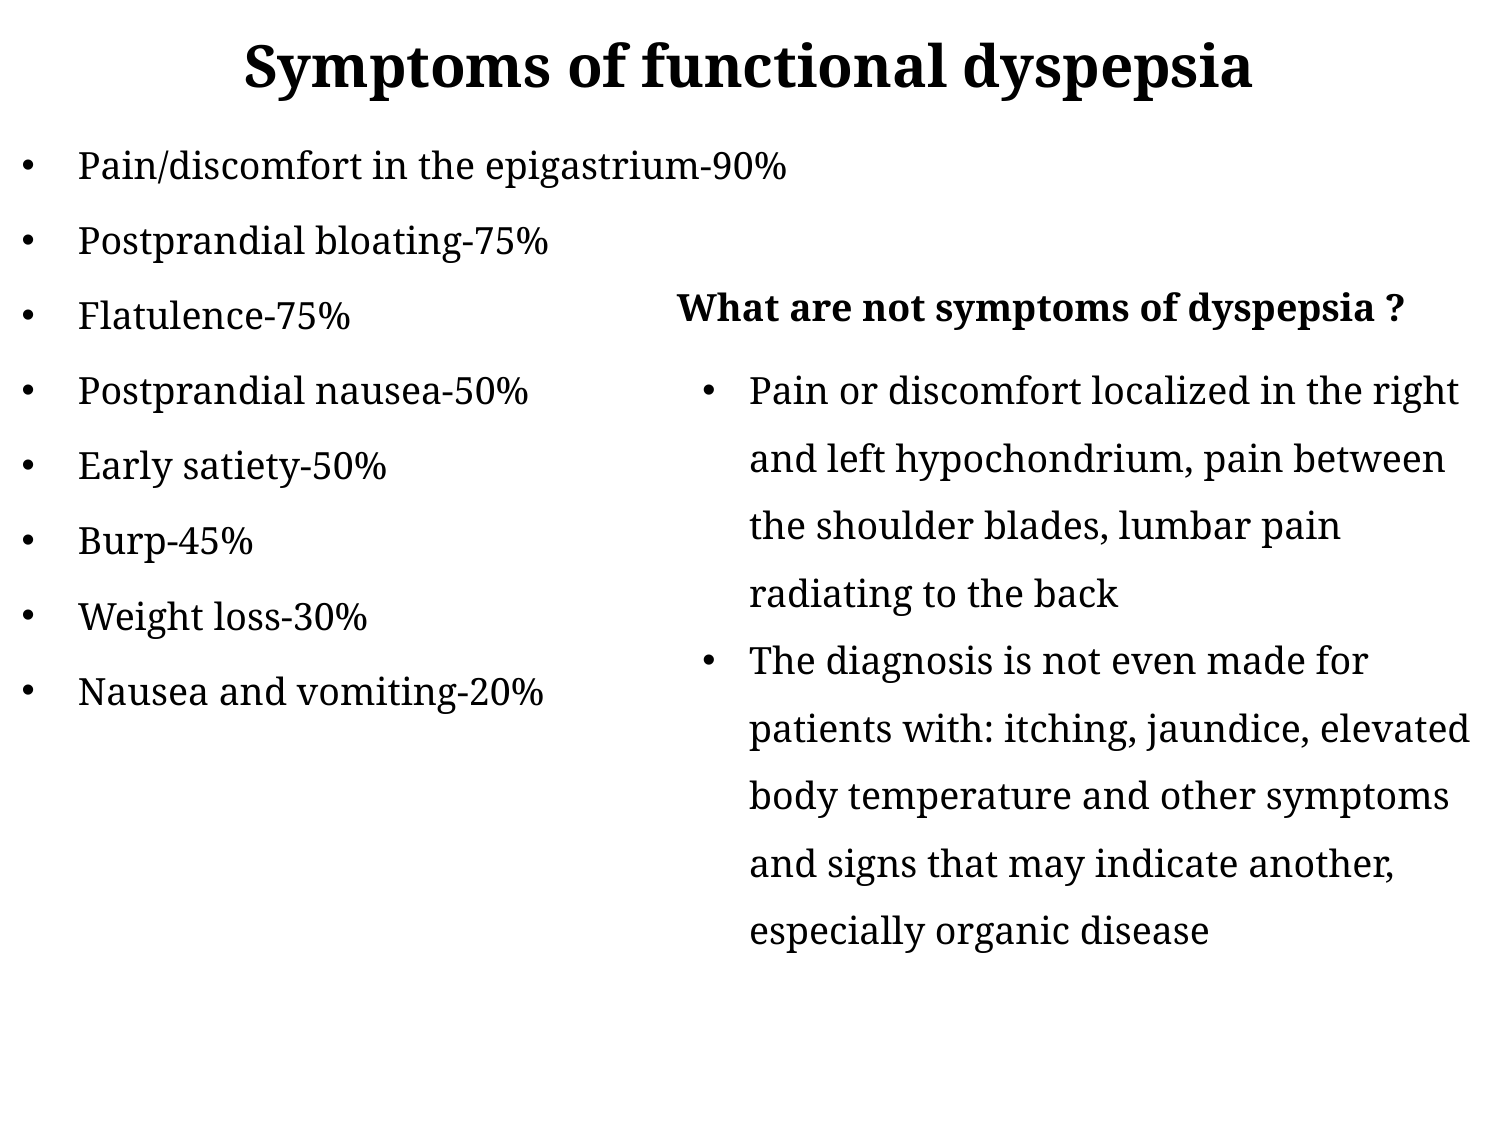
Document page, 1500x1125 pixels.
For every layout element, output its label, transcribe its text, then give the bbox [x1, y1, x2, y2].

text_box What are not symptoms of dyspepsia ? [662, 276, 1422, 337]
title Symptoms of functional dyspepsia [0, 0, 1500, 128]
list Pain/discomfort in the epigastrium-90% Postprandial bloating-75% Flatulence-75% Postprandial nausea-50% Early satiety-50% Burp-45% Weight loss-30% Nausea and vomiting-20% [6, 112, 870, 904]
text_box Pain or discomfort localized in the right and left hypochondrium, pain between the shoulder blades, lumbar pain radiating to the back The diagnosis is not even made for patients with: itching, jaundice, elevated body temperature and other symptoms and signs that may indicate another, especially organic disease [687, 337, 1488, 960]
